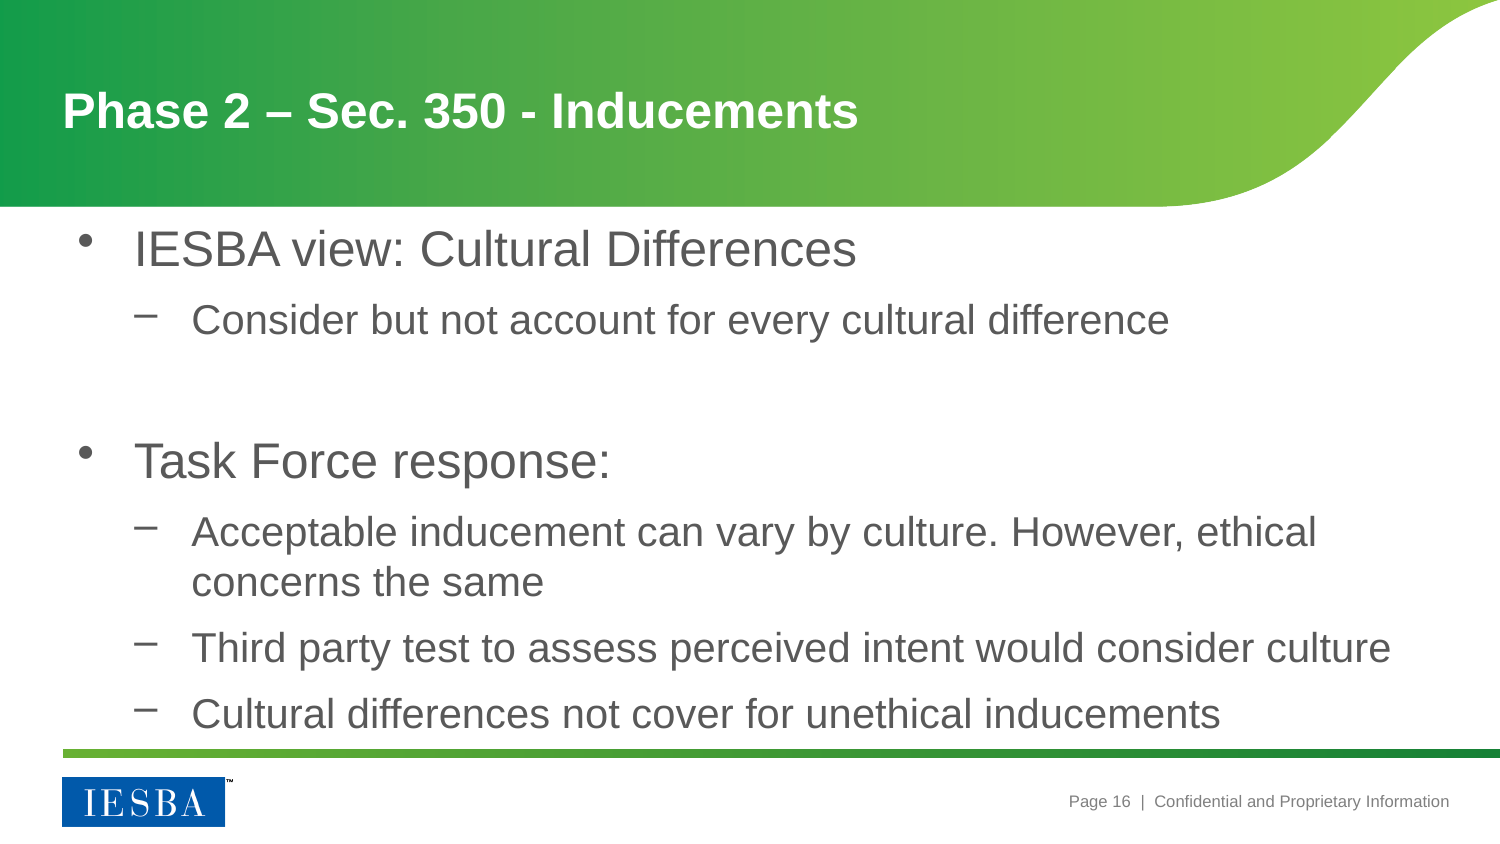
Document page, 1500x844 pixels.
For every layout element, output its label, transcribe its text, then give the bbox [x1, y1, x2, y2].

picture [62, 777, 233, 827]
title Phase 2 – Sec. 350 - Inducements [62, 75, 1300, 142]
list IESBA view: Cultural Differences Consider but not account for every cultural difference Task Force response: Acceptable inducement can vary by culture. However, ethical concerns the same Third party test to assess perceived intent would consider culture Cultural differences not cover for unethical inducements [62, 209, 1450, 724]
picture [0, 0, 1500, 207]
